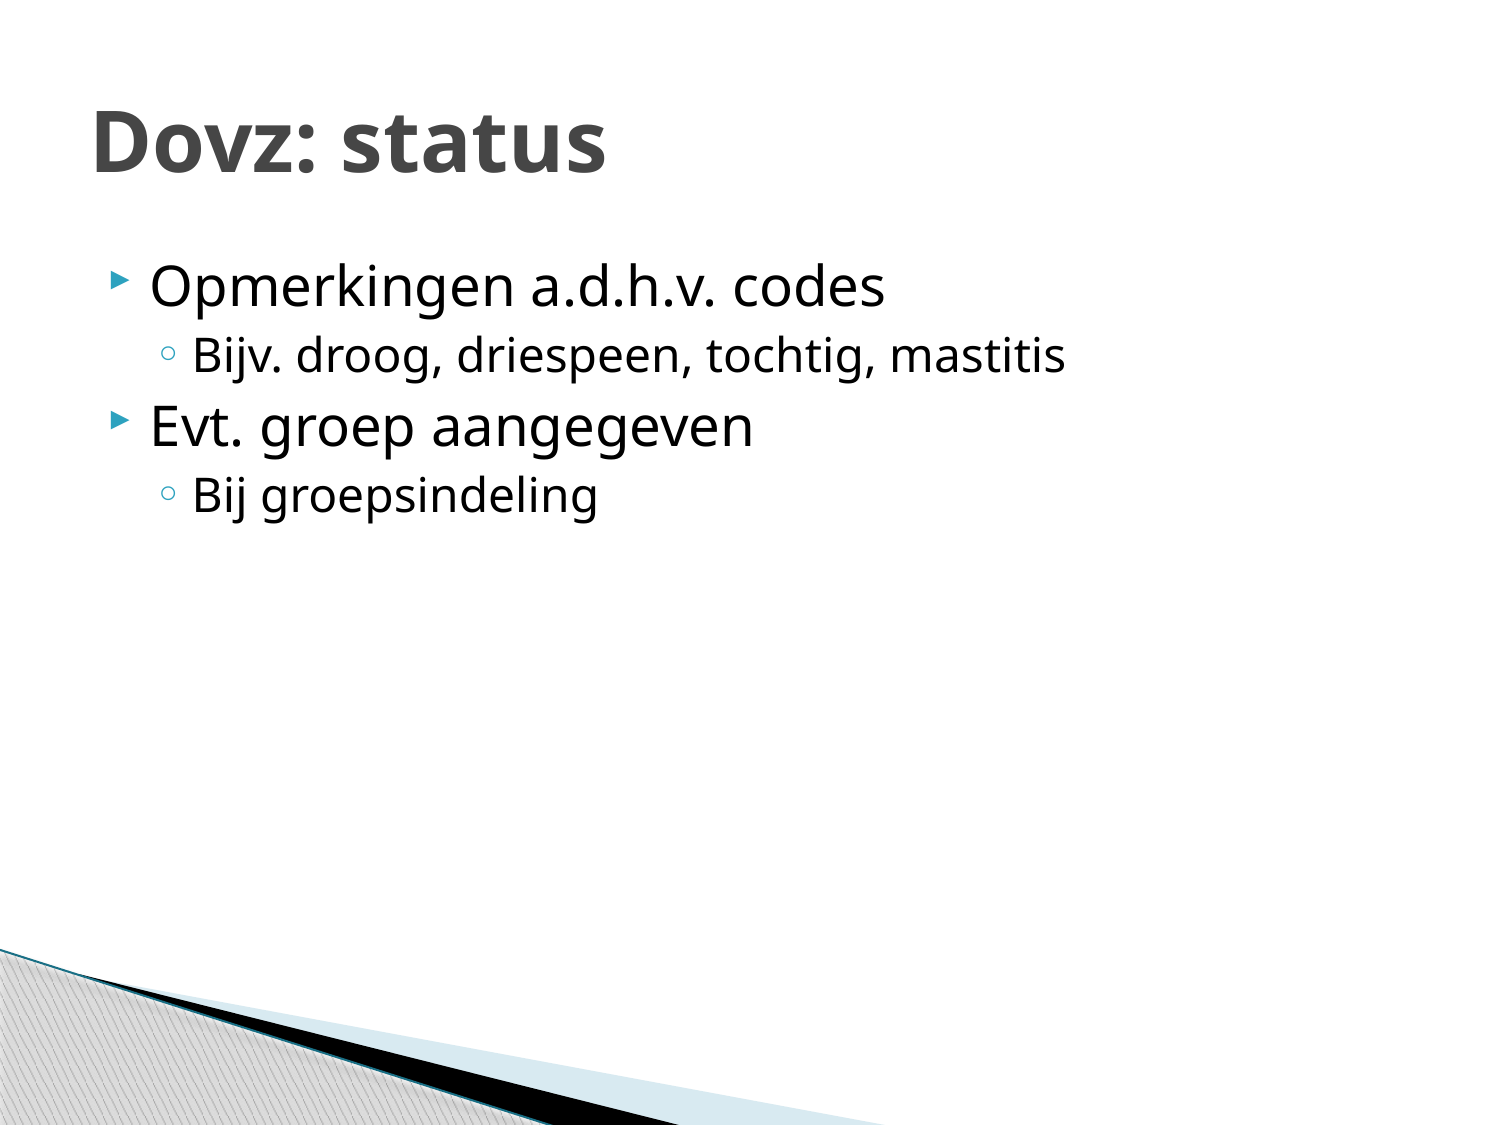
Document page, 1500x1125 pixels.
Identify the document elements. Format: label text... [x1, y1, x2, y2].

list Opmerkingen a.d.h.v. codes Bijv. droog, driespeen, tochtig, mastitis Evt. groep aangegeven Bij groepsindeling [75, 243, 1425, 986]
title Dovz: status [75, 45, 1425, 233]
